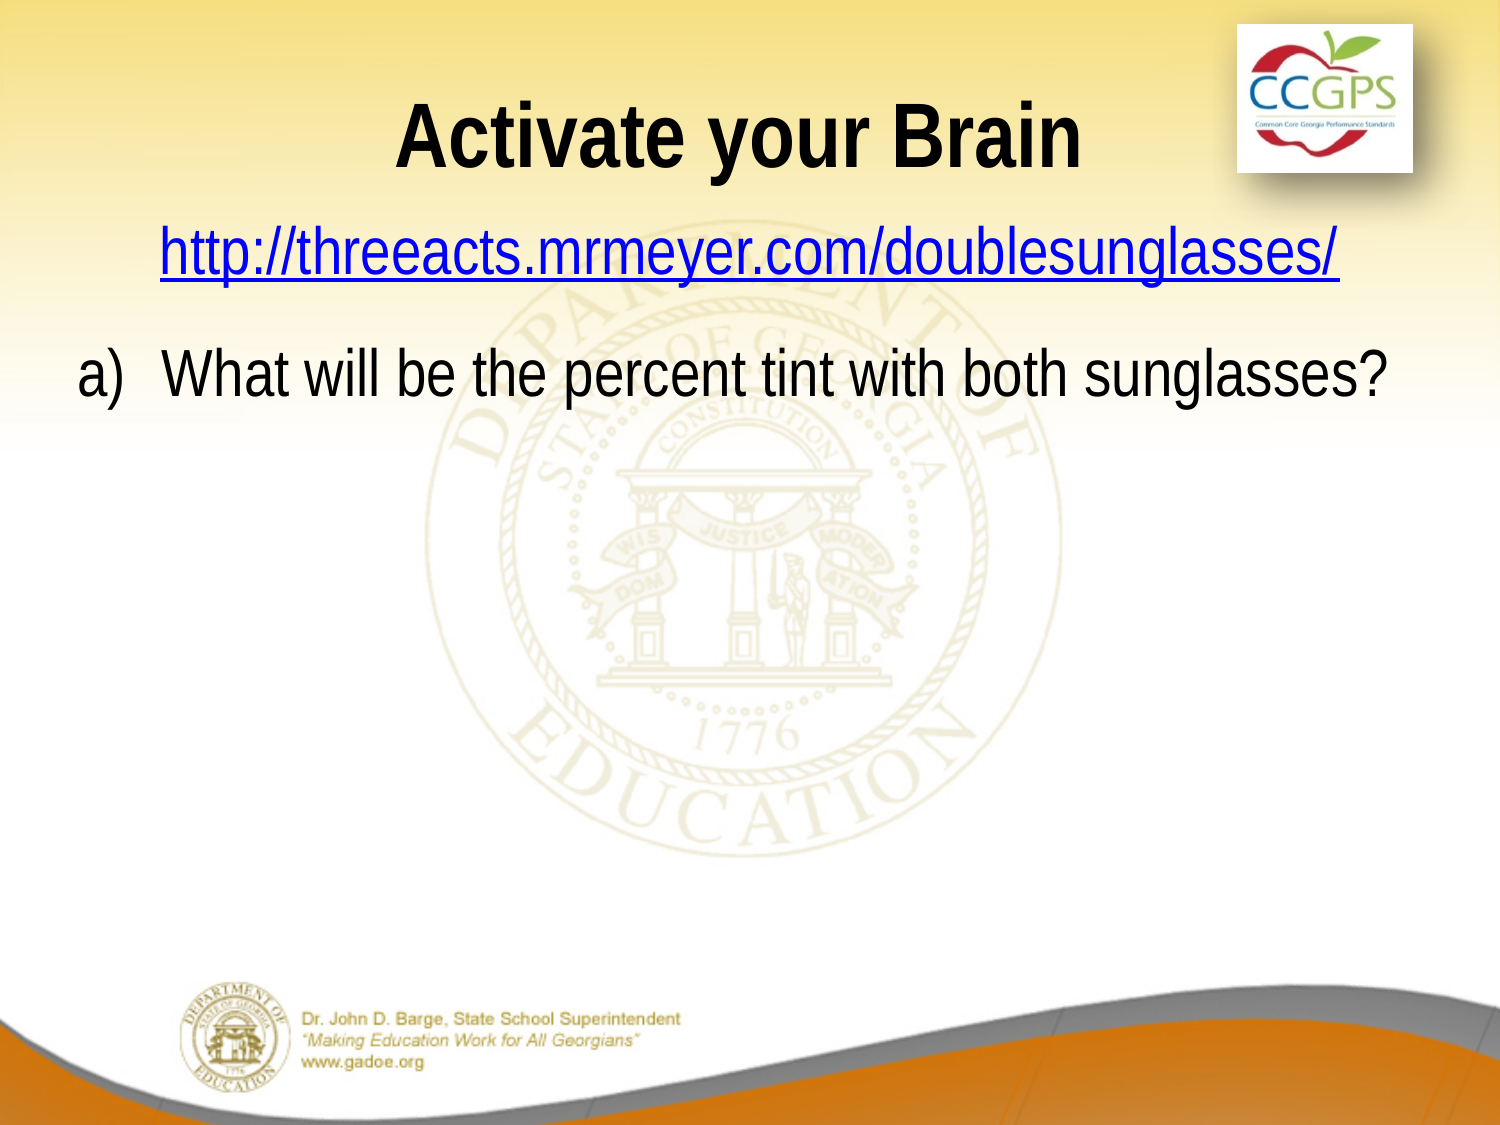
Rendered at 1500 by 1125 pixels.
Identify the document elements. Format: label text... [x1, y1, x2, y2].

subtitle http://threeacts.mrmeyer.com/doublesunglasses/ What will be the percent tint with both sunglasses? [62, 199, 1438, 951]
picture [0, 0, 1500, 1125]
title Activate your Brain [112, 49, 1231, 199]
